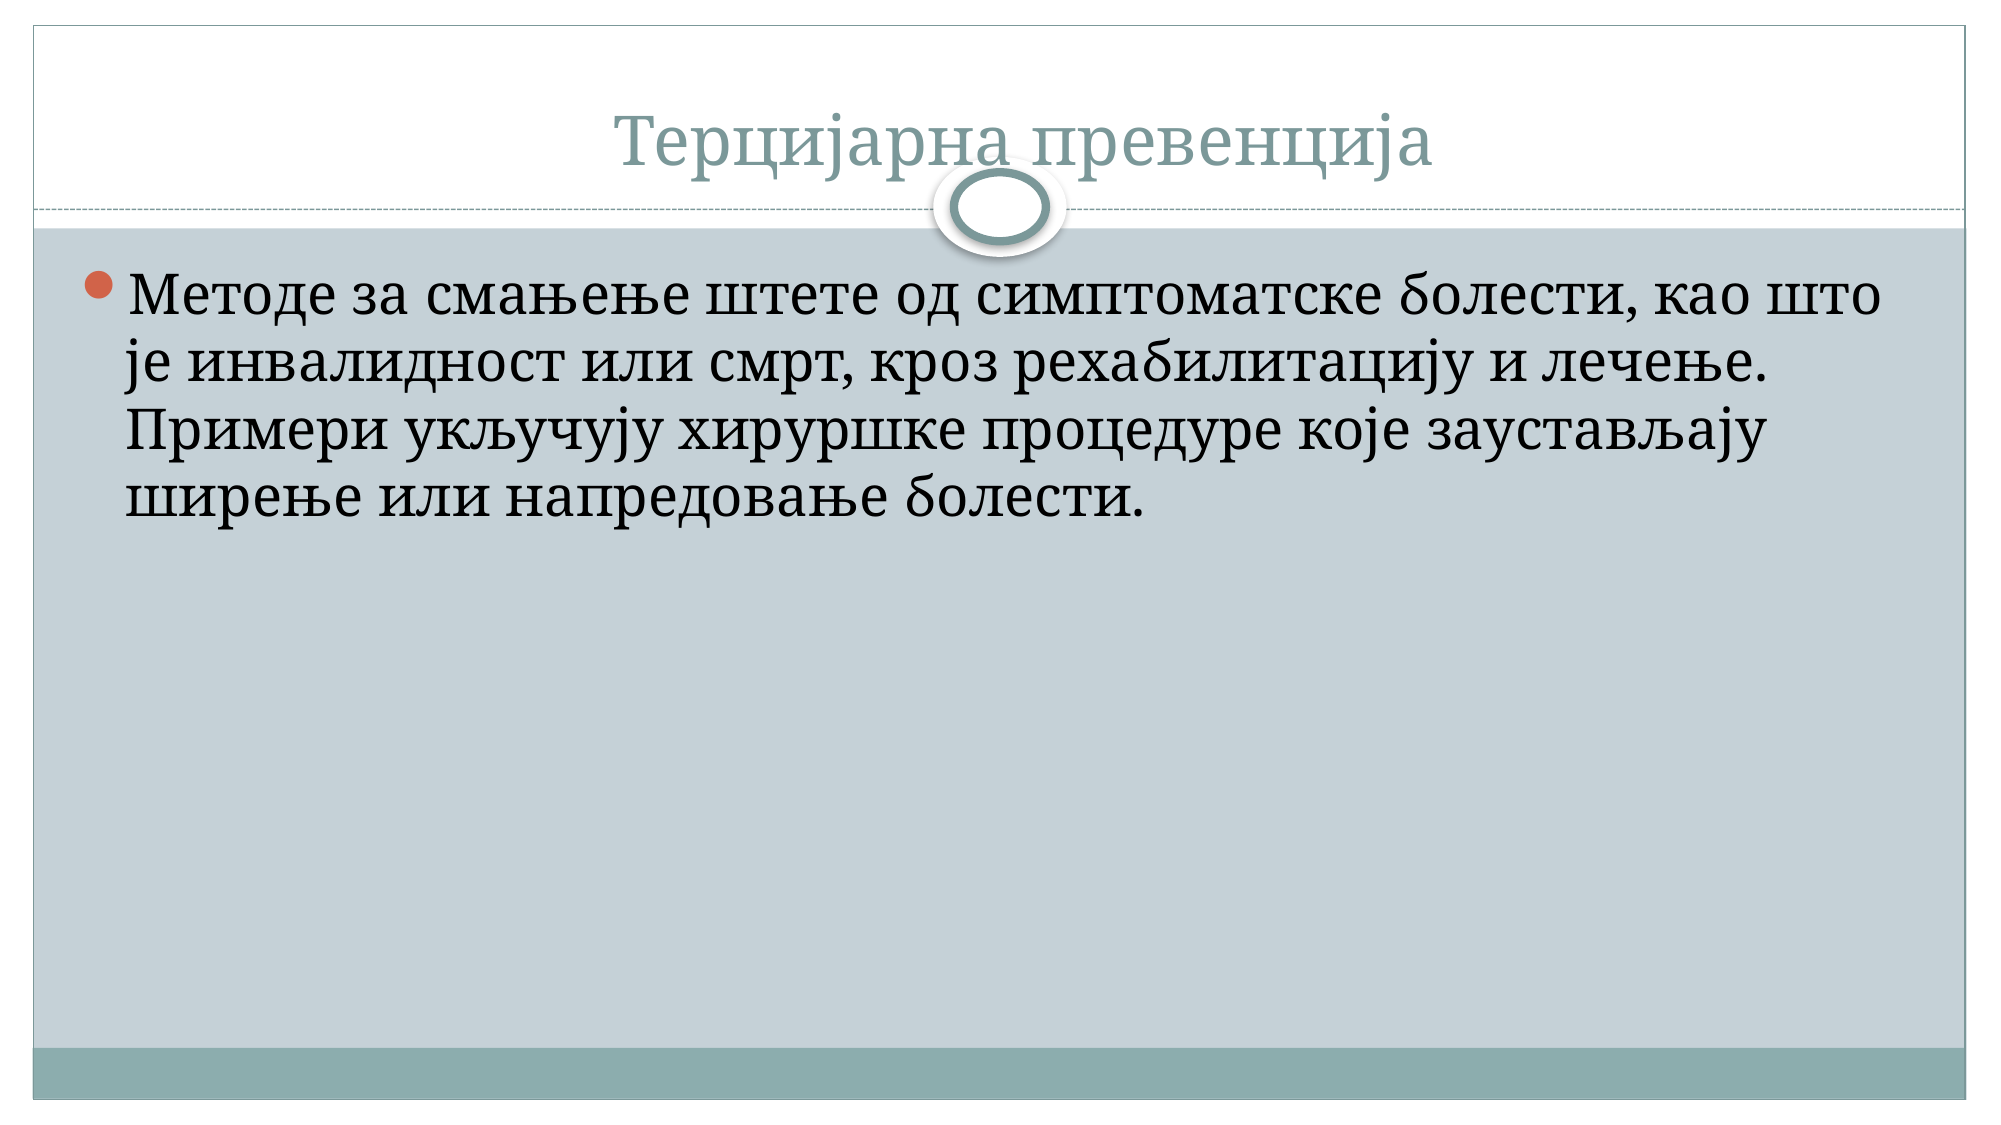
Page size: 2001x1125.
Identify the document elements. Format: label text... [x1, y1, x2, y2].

text_box Терцијарна превенција [91, 62, 1958, 187]
list Методе за смањење штете од симптоматске болести, као што је инвалидност или смрт, кроз рехабилитацију и лечење. Примери укључују хируршке процедуре које заустављају ширење или напредовање болести. [66, 250, 1926, 1001]
